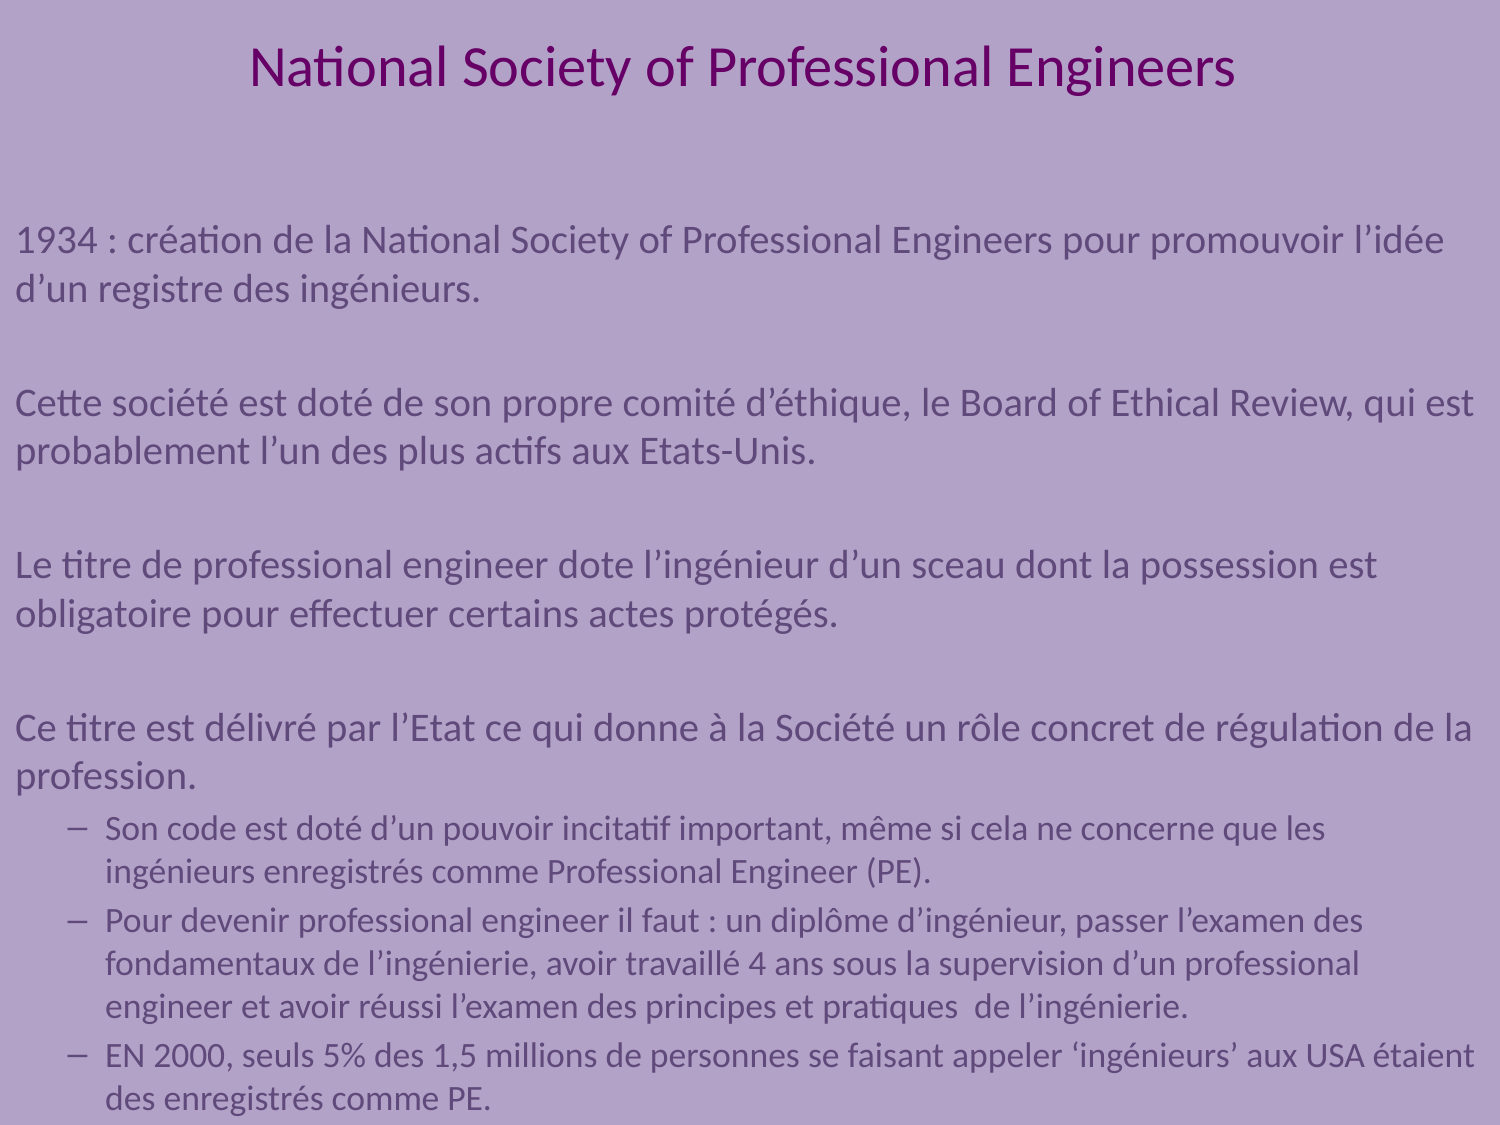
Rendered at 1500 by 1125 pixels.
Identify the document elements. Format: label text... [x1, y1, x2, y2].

list 1934 : création de la National Society of Professional Engineers pour promouvoir l’idée d’un registre des ingénieurs. Cette société est doté de son propre comité d’éthique, le Board of Ethical Review, qui est probablement l’un des plus actifs aux Etats-Unis. Le titre de professional engineer dote l’ingénieur d’un sceau dont la possession est obligatoire pour effectuer certains actes protégés. Ce titre est délivré par l’Etat ce qui donne à la Société un rôle concret de régulation de la profession. Son code est doté d’un pouvoir incitatif important, même si cela ne concerne que les ingénieurs enregistrés comme Professional Engineer (PE). Pour devenir professional engineer il faut : un diplôme d’ingénieur, passer l’examen des fondamentaux de l’ingénierie, avoir travaillé 4 ans sous la supervision d’un professional engineer et avoir réussi l’examen des principes et pratiques de l’ingénierie. EN 2000, seuls 5% des 1,5 millions de personnes se faisant appeler ‘ingénieurs’ aux USA étaient des enregistrés comme PE. [0, 205, 1500, 1125]
title National Society of Professional Engineers [75, 0, 1425, 132]
